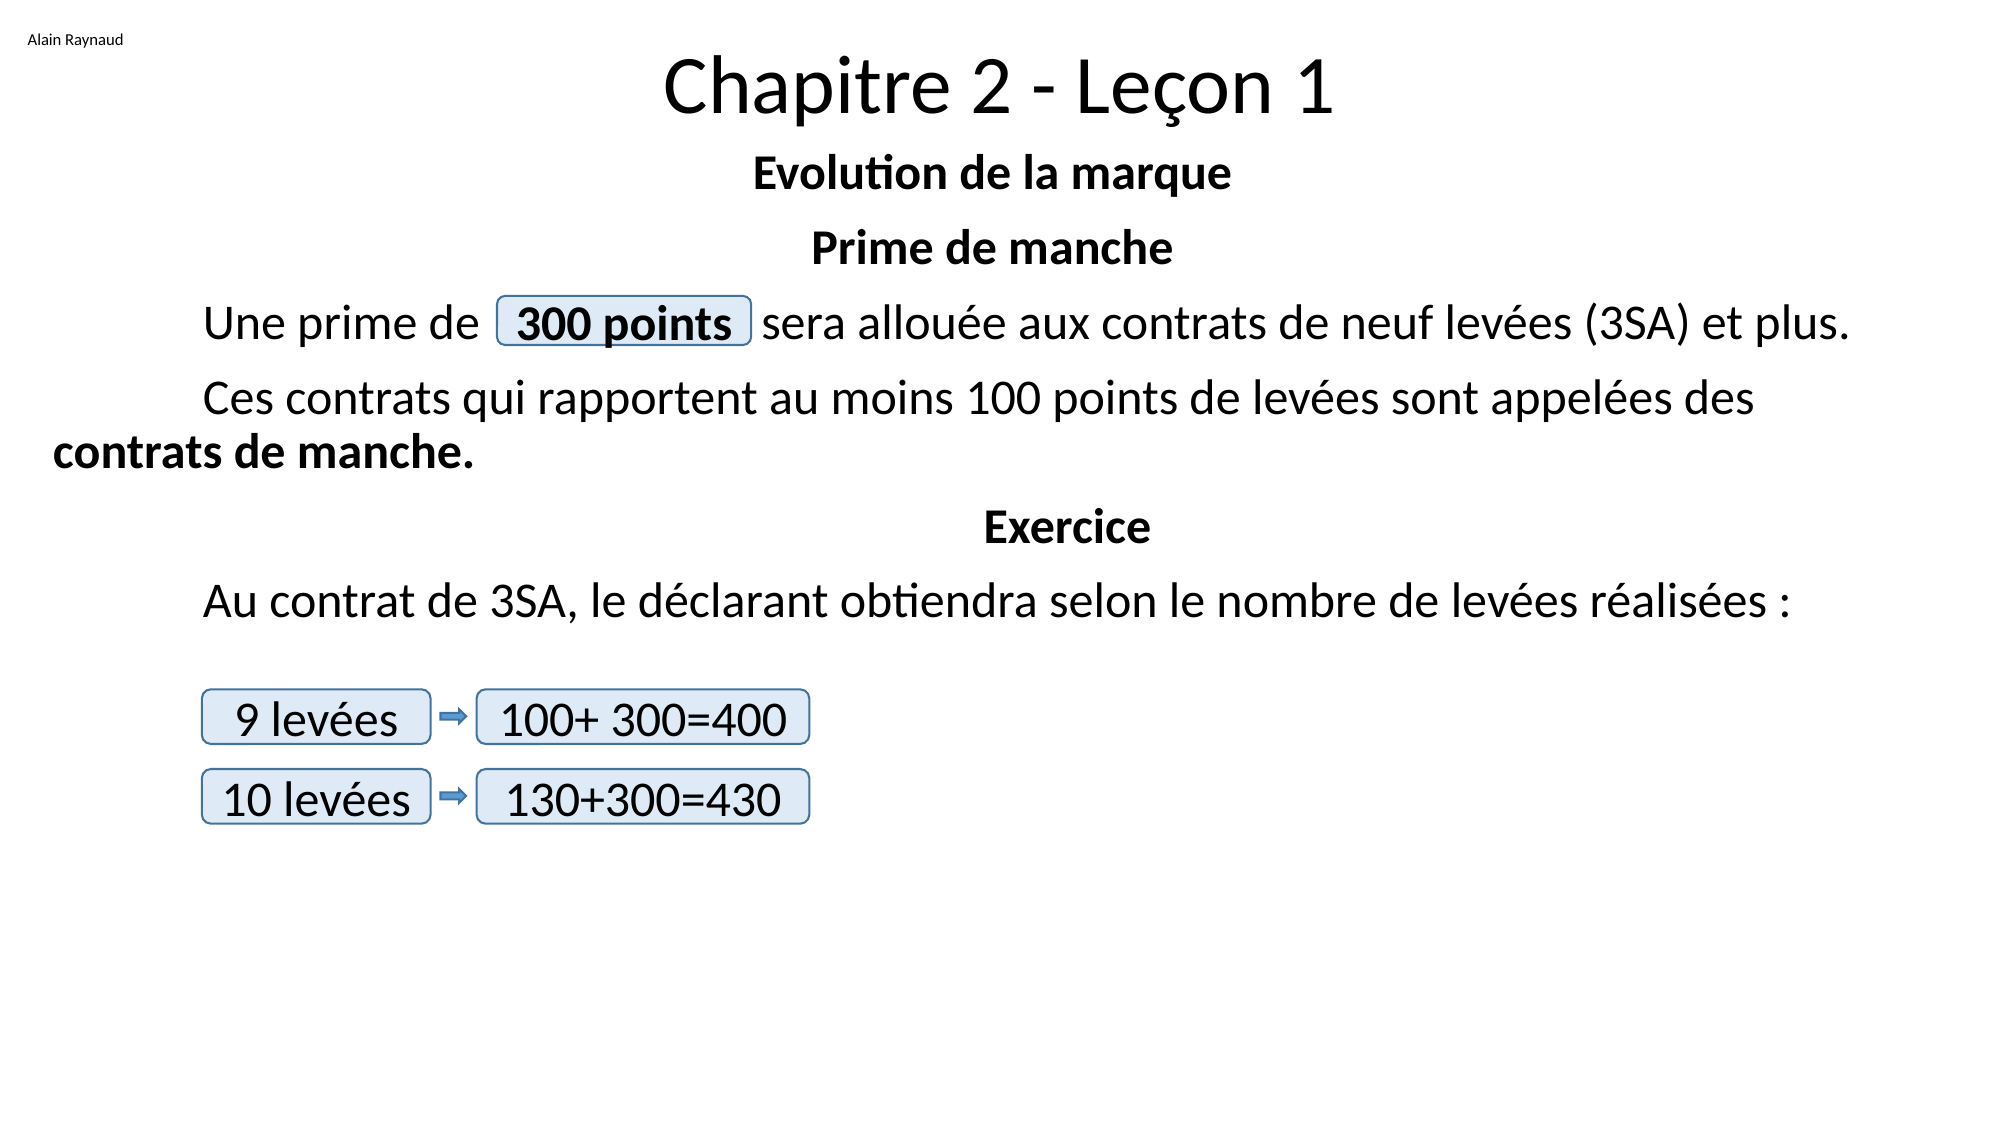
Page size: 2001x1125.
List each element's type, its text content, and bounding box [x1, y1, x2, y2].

title Chapitre 2 - Leçon 1 [249, 38, 1750, 139]
text_box 130+300=430 [475, 767, 811, 825]
text_box 100+ 300=400 [475, 688, 811, 746]
text_box 300 points [495, 294, 753, 347]
subtitle Evolution de la marque Prime de manche Une prime de sera allouée aux contrats de neuf levées (3SA) et plus. Ces contrats qui rapportent au moins 100 points de levées sont appelées des contrats de manche. Exercice Au contrat de 3SA, le déclarant obtiendra selon le nombre de levées réalisées : [37, 139, 1948, 1088]
text_box [439, 786, 468, 806]
text_box Alain Raynaud [12, 21, 147, 57]
text_box 10 levées [200, 767, 432, 825]
text_box 9 levées [200, 688, 432, 746]
text_box [439, 706, 468, 726]
